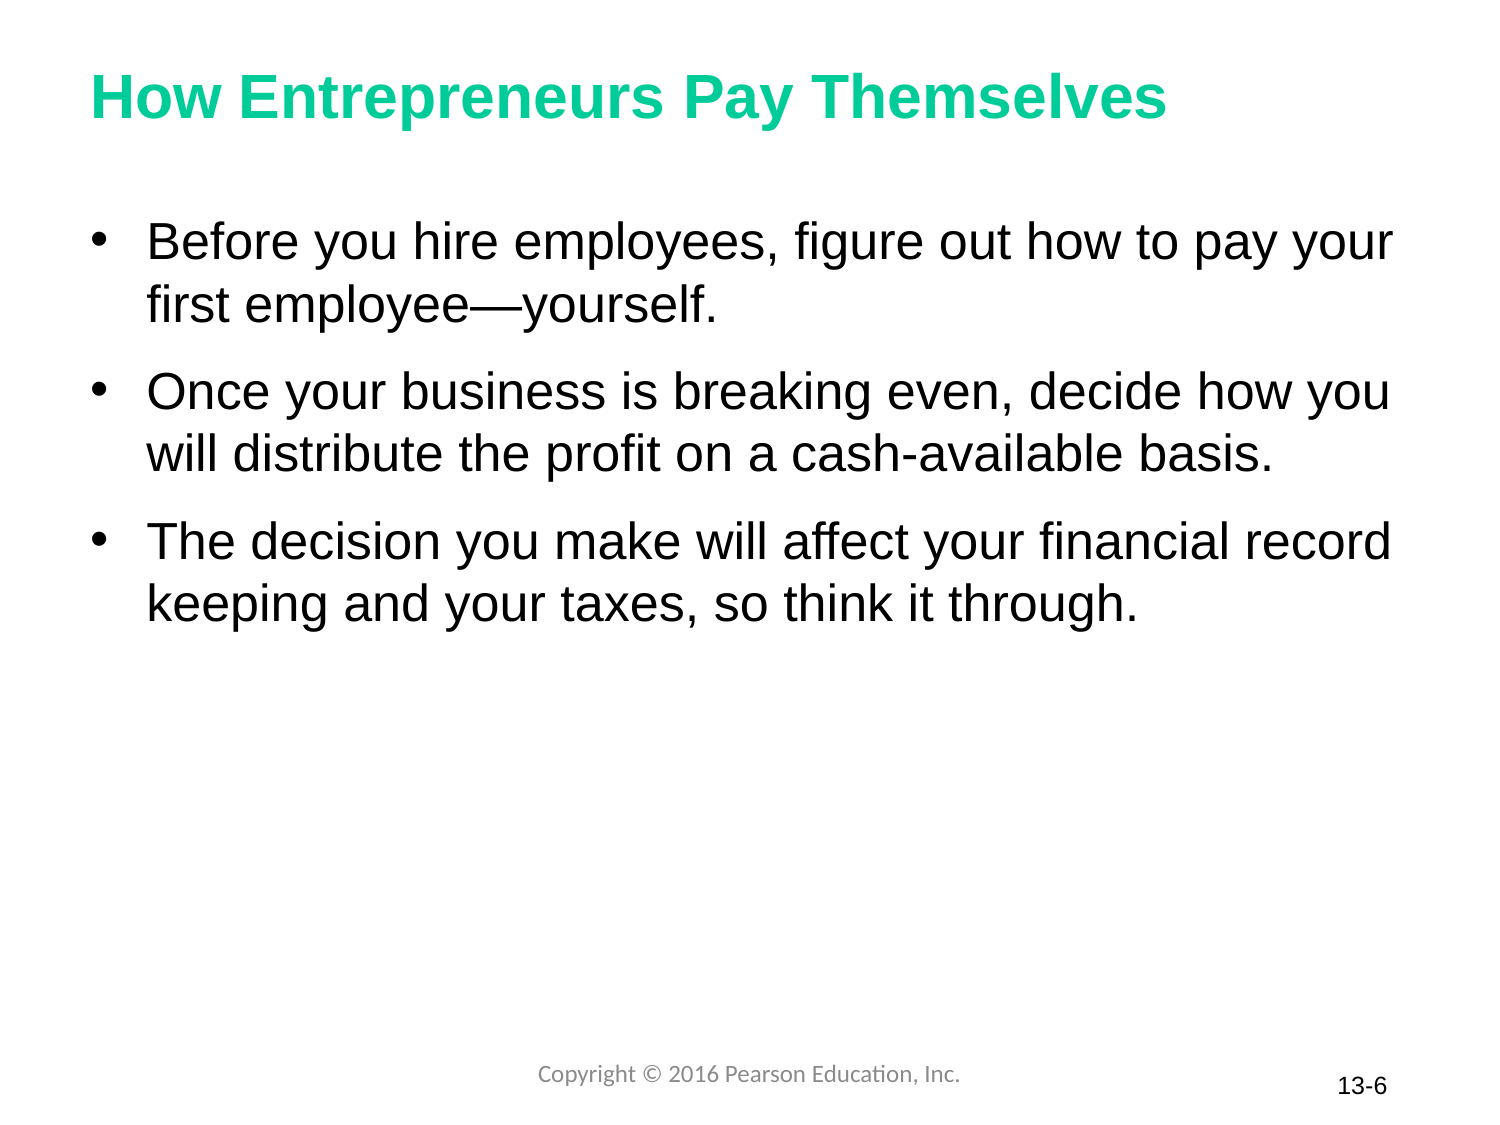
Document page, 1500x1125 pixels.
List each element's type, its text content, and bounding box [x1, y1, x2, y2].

title How Entrepreneurs Pay Themselves [75, 0, 1425, 188]
footer Copyright © 2016 Pearson Education, Inc. [512, 1042, 988, 1103]
list Before you hire employees, figure out how to pay your first employee—yourself. Once your business is breaking even, decide how you will distribute the profit on a cash-available basis. The decision you make will affect your financial record keeping and your taxes, so think it through. [75, 200, 1425, 943]
